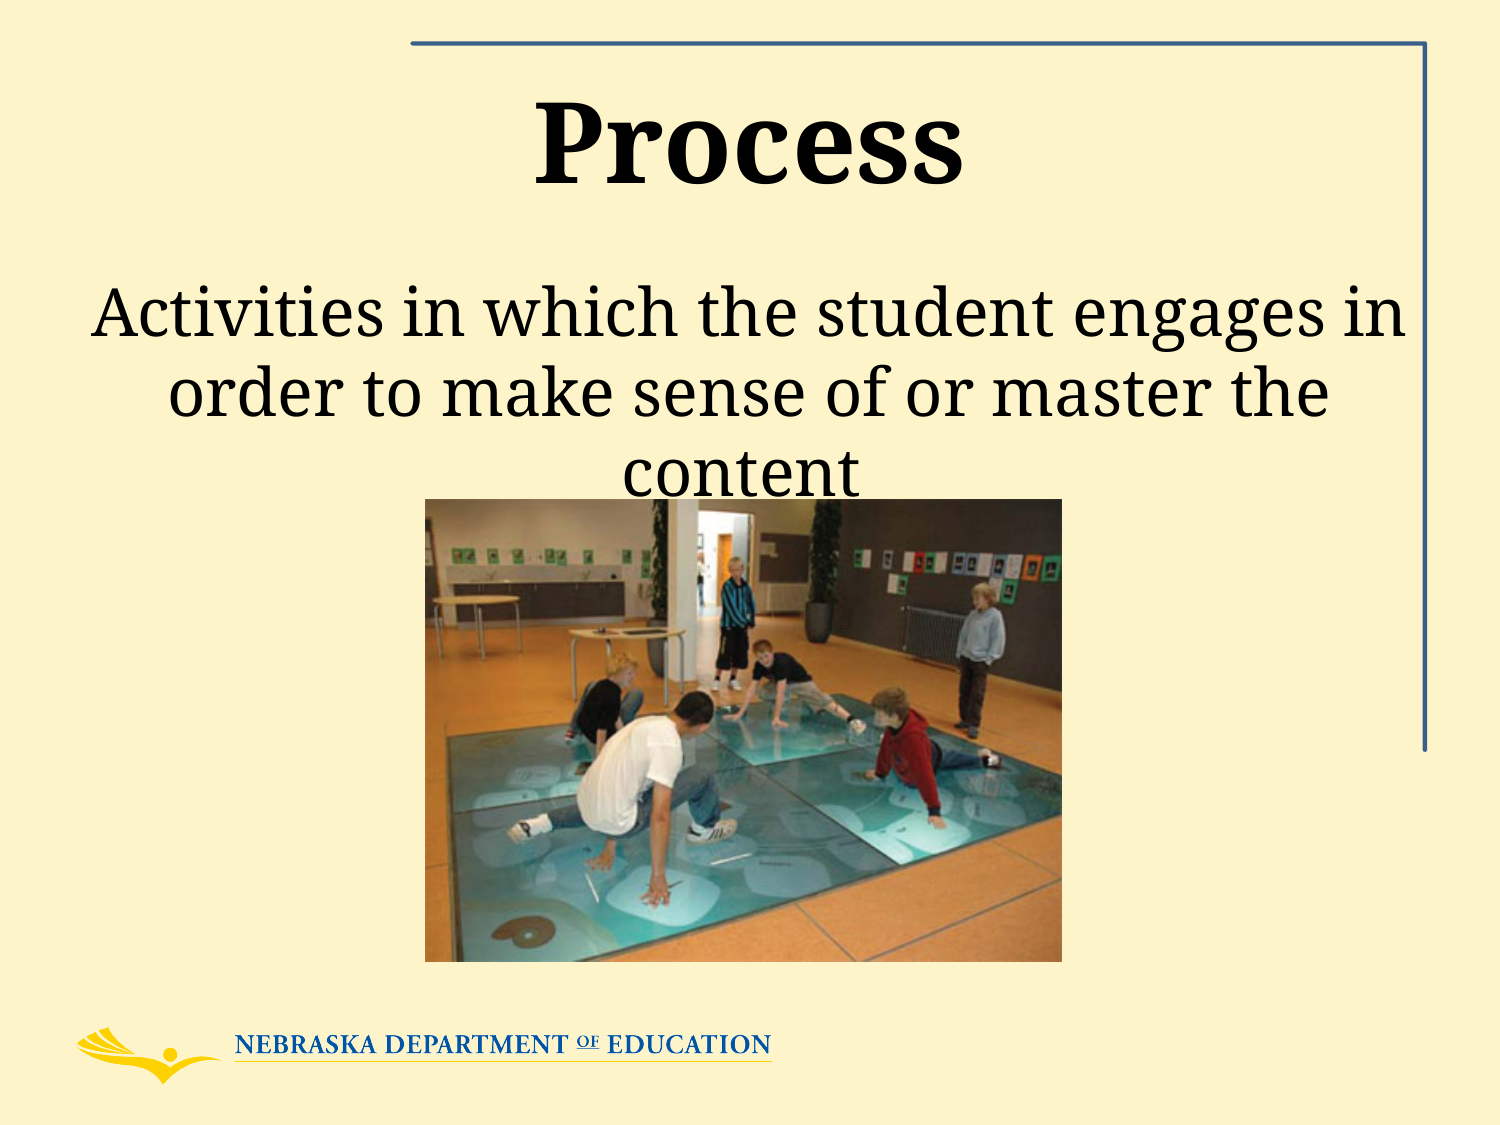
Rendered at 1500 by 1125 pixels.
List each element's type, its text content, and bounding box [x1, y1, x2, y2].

picture [424, 499, 1062, 962]
picture [75, 1024, 800, 1094]
title Process [75, 45, 1425, 233]
list Activities in which the student engages in order to make sense of or master the content [75, 262, 1425, 1005]
